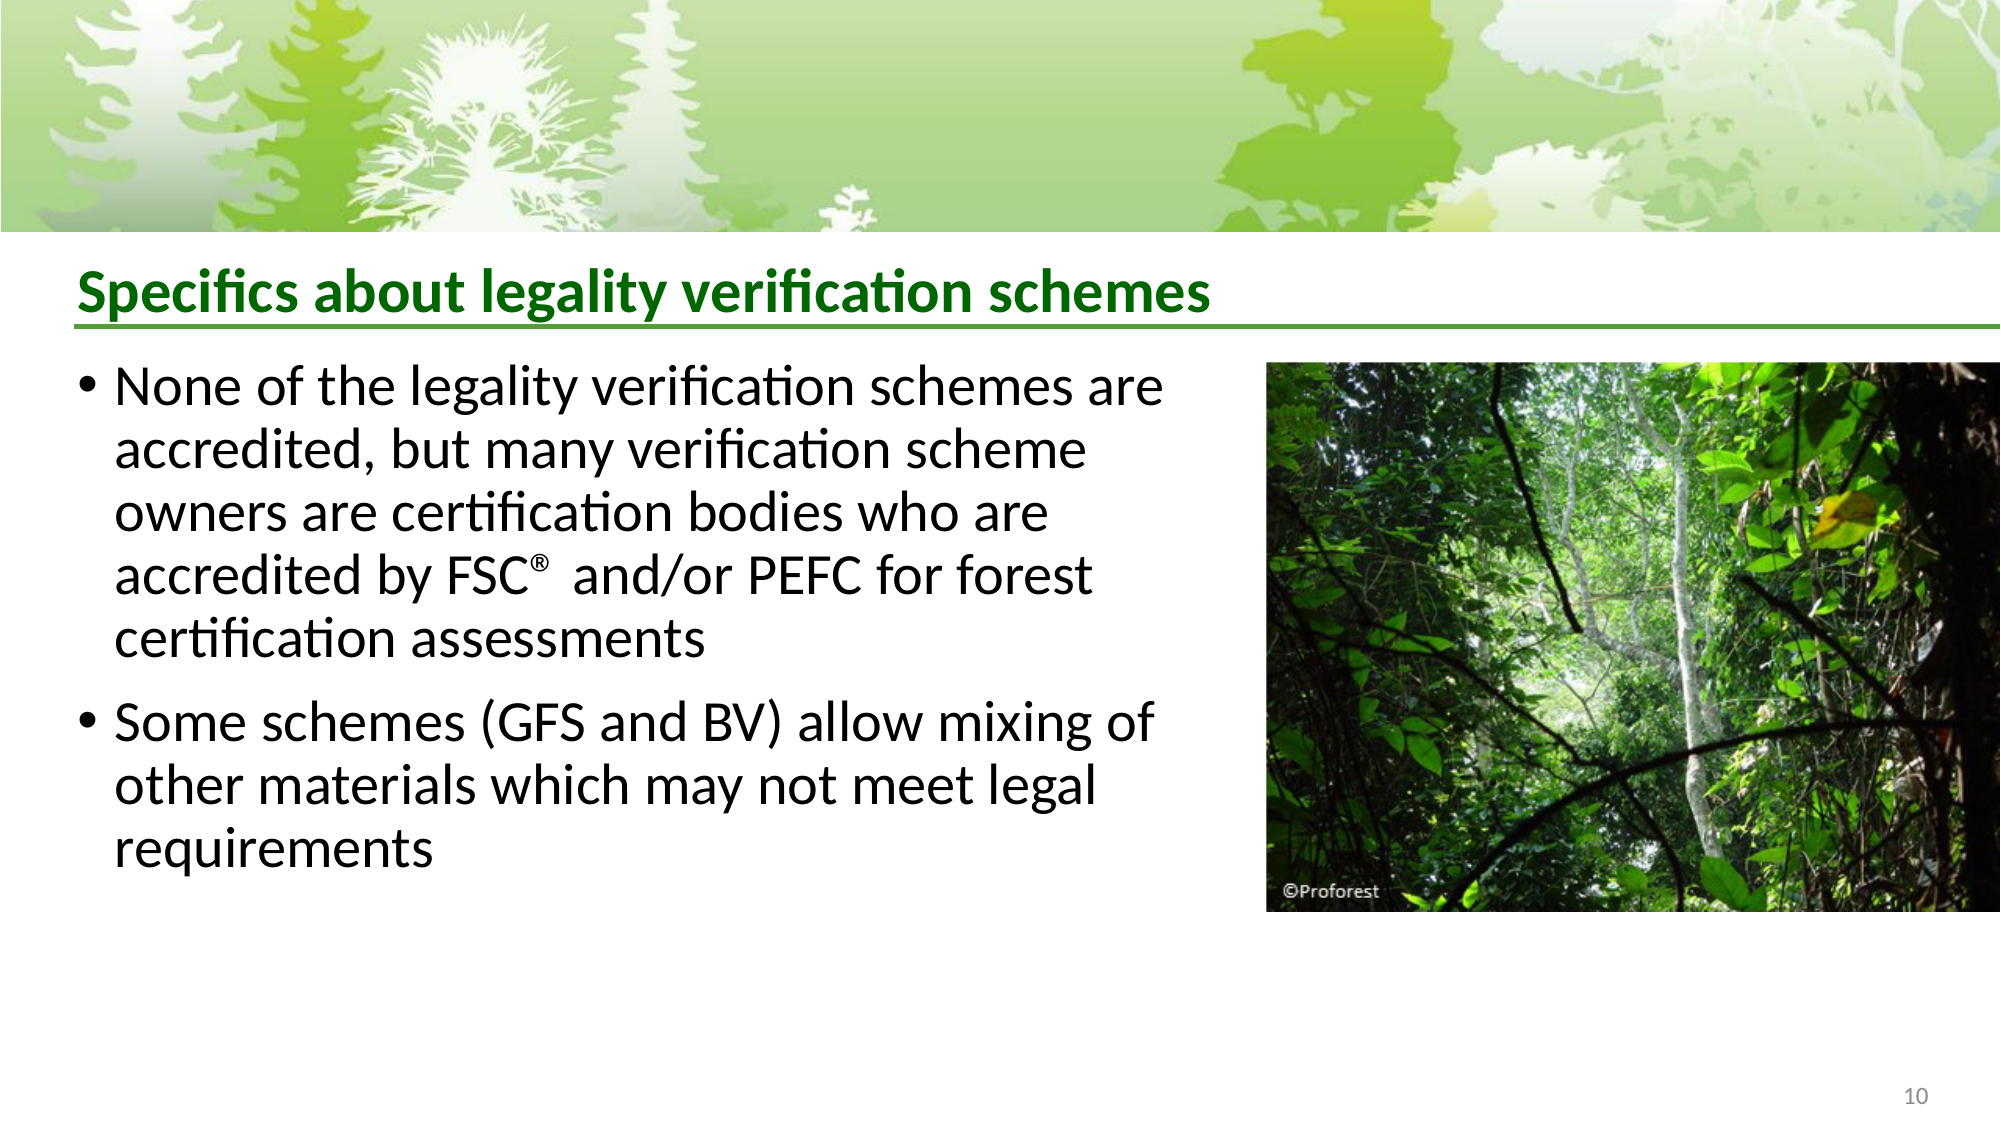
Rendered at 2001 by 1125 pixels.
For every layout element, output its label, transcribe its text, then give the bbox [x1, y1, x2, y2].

picture [1265, 361, 2000, 912]
list None of the legality verification schemes are accredited, but many verification scheme owners are certification bodies who are accredited by FSC® and/or PEFC for forest certification assessments Some schemes (GFS and BV) allow mixing of other materials which may not meet legal requirements [62, 347, 1246, 1091]
slide_number 10 [1493, 1065, 1944, 1125]
title Specifics about legality verification schemes [62, 198, 1413, 386]
picture [0, 0, 2000, 232]
